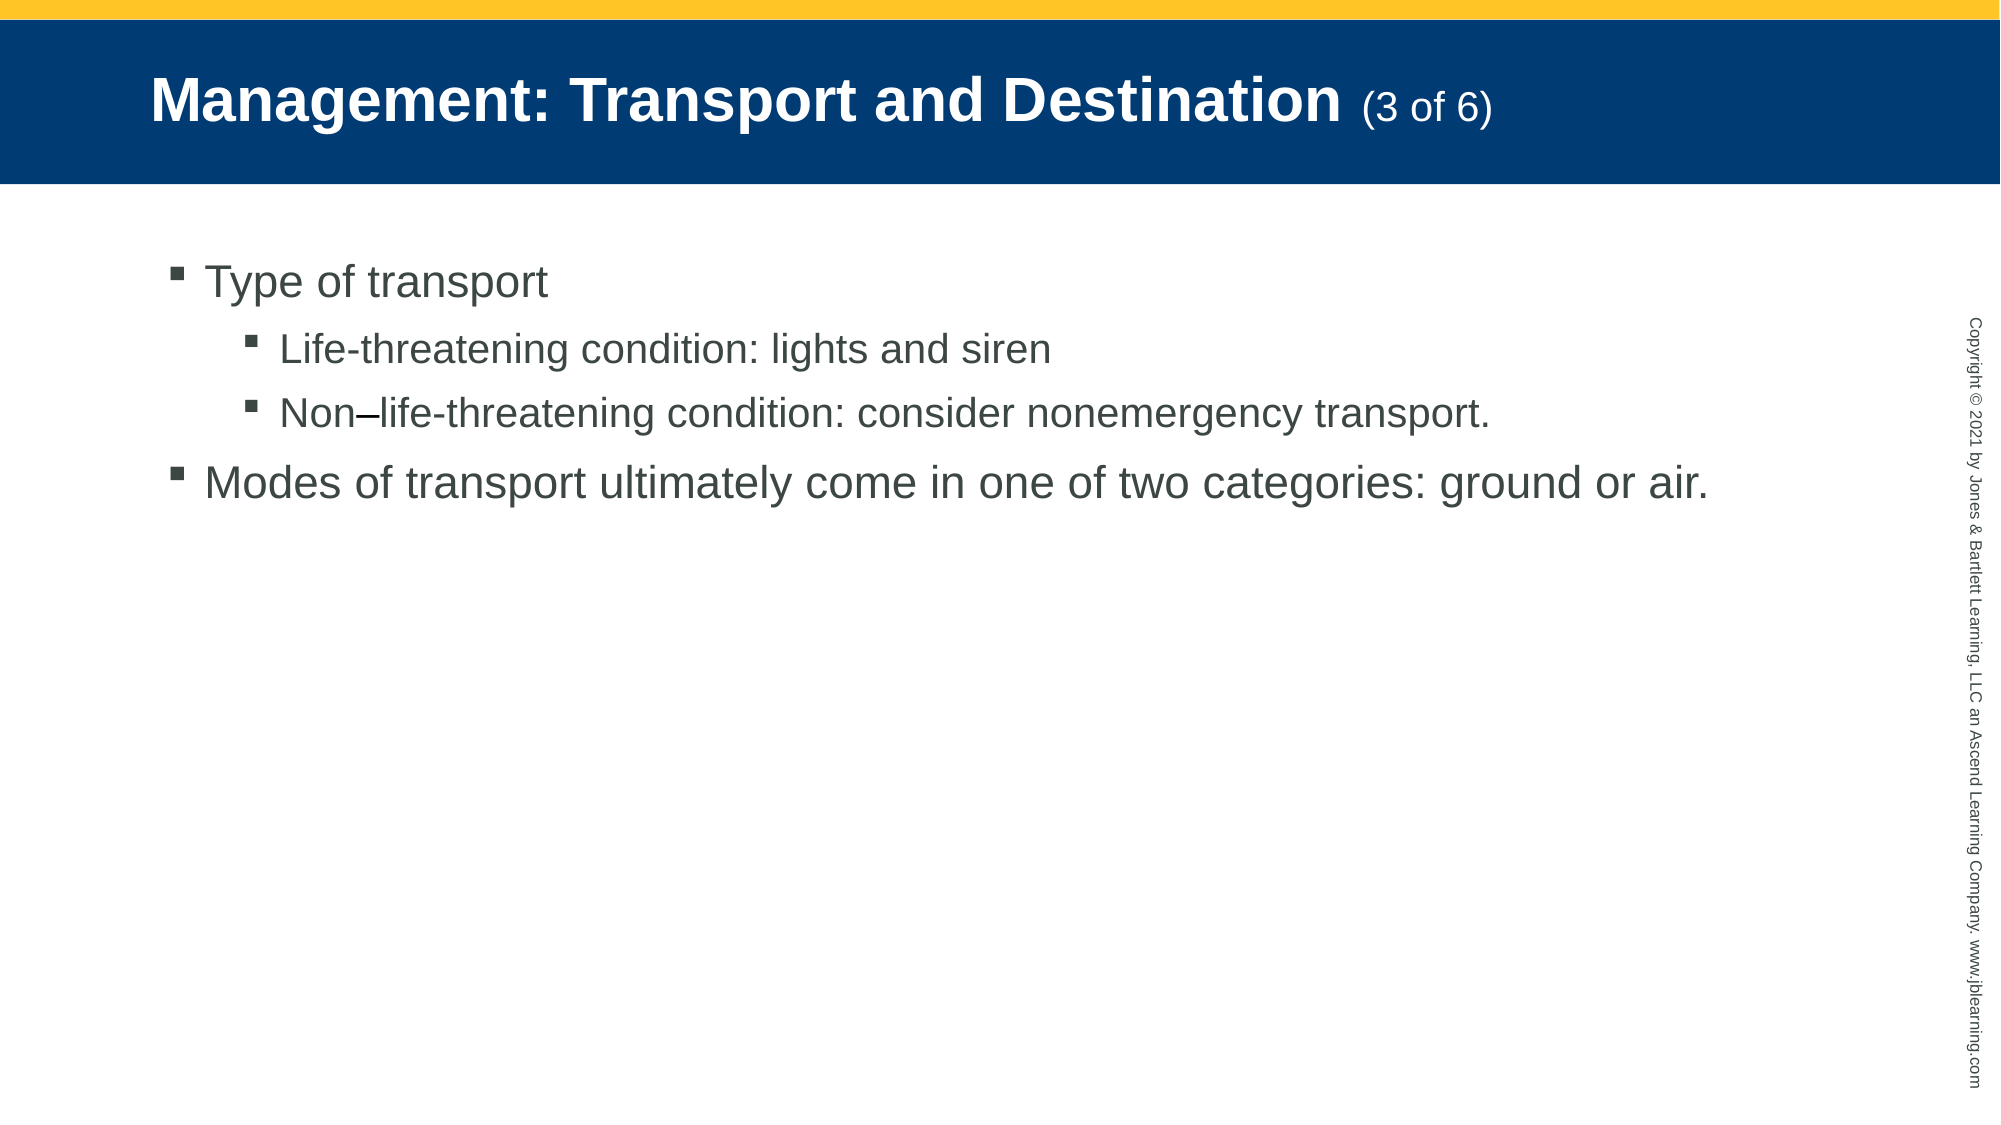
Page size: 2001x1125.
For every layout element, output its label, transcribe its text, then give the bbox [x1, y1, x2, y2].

title Management: Transport and Destination (3 of 6) [0, 19, 2000, 185]
list Type of transport Life-threatening condition: lights and siren Non–life-threatening condition: consider nonemergency transport. Modes of transport ultimately come in one of two categories: ground or air. [151, 244, 1840, 1016]
